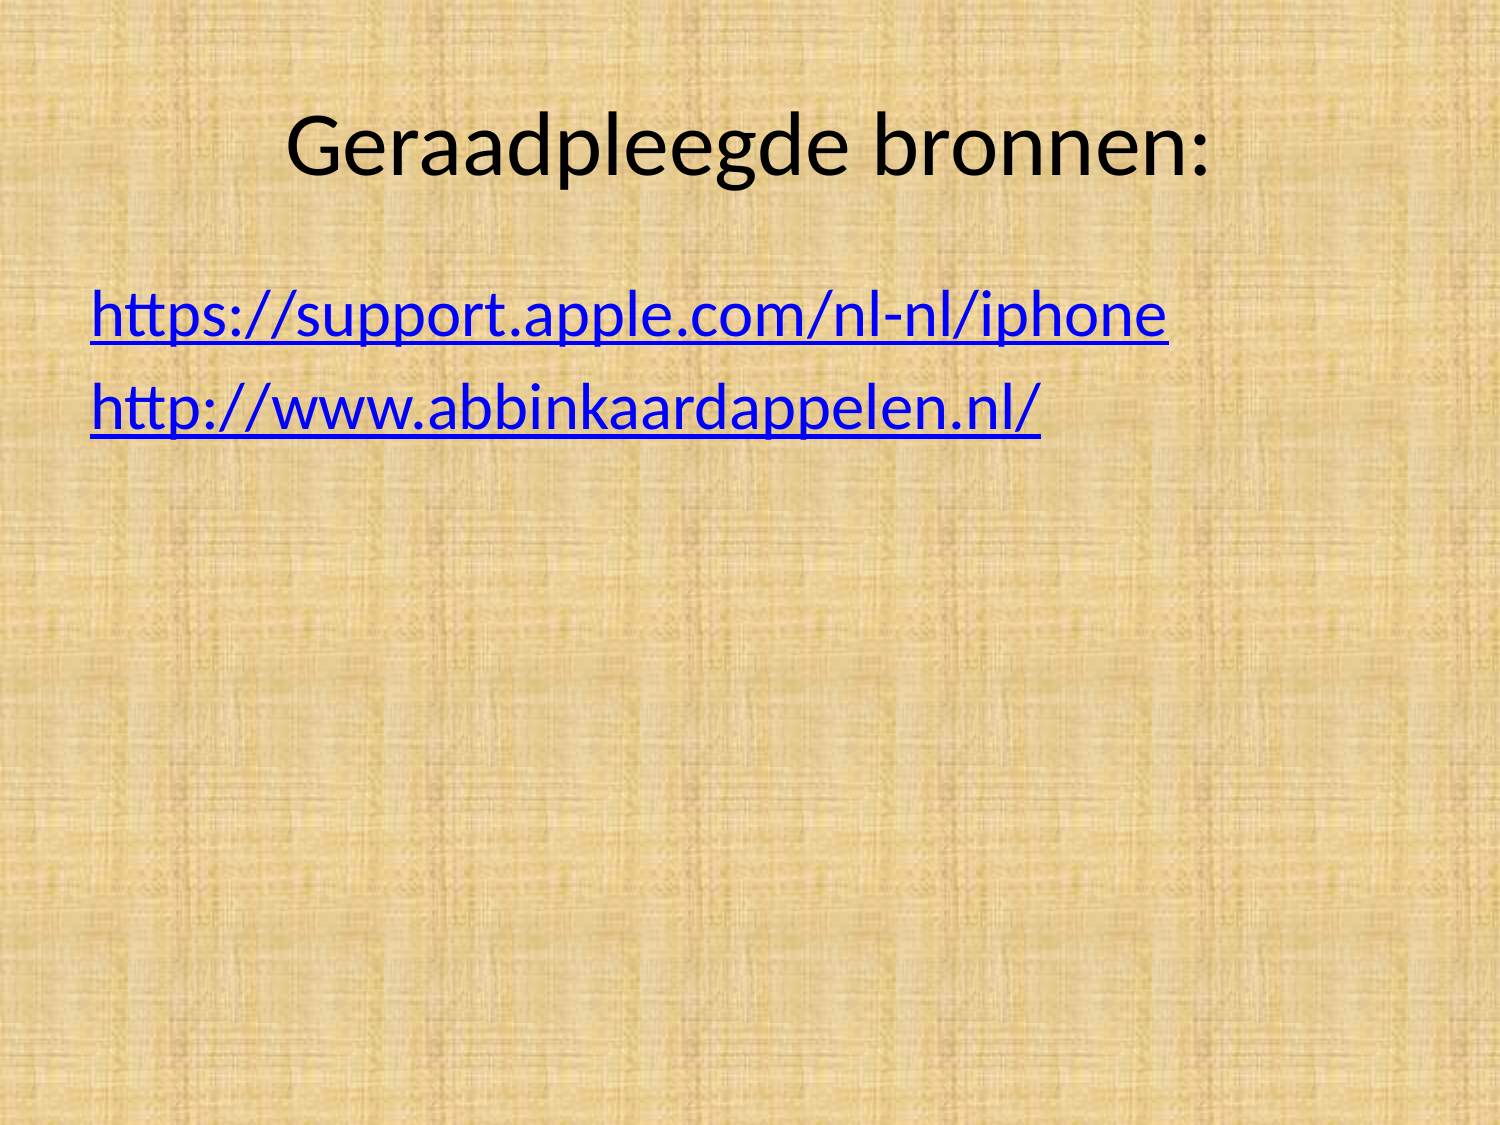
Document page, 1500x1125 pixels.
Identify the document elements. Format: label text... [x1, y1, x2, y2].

list https://support.apple.com/nl-nl/iphone http://www.abbinkaardappelen.nl/ [75, 262, 1425, 1005]
picture [0, 0, 1500, 1125]
title Geraadpleegde bronnen: [75, 45, 1425, 233]
